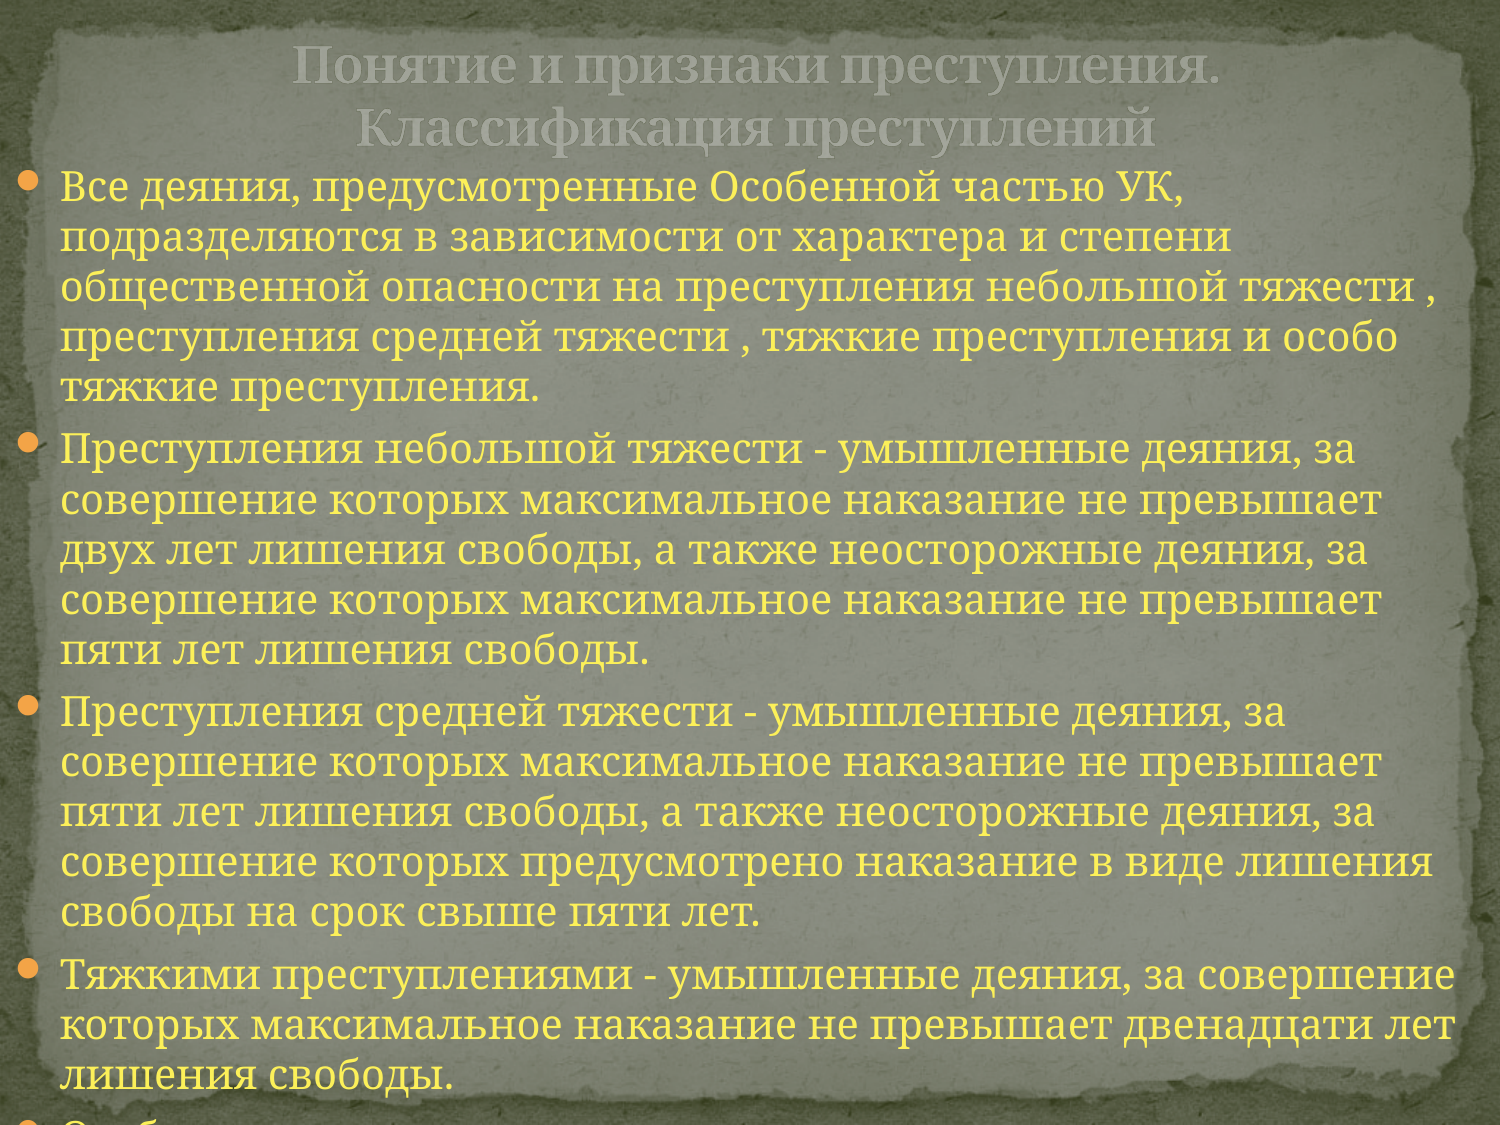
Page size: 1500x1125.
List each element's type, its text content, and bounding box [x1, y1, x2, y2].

list Все деяния, предусмотренные Особенной частью УК, подразделяются в зависимости от характера и степени общественной опасности на преступления небольшой тяжести , преступления средней тяжести , тяжкие преступления и особо тяжкие преступления. Преступления небольшой тяжести - умышленные деяния, за совершение которых максимальное наказание не превышает двух лет лишения свободы, а также неосторожные деяния, за совершение которых максимальное наказание не превышает пяти лет лишения свободы. Преступления средней тяжести - умышленные деяния, за совершение которых максимальное наказание не превышает пяти лет лишения свободы, а также неосторожные деяния, за совершение которых предусмотрено наказание в виде лишения свободы на срок свыше пяти лет. Тяжкими преступлениями - умышленные деяния, за совершение которых максимальное наказание не превышает двенадцати лет лишения свободы. Особо тяжкими преступлениями - умышленные деяния, за совершение которых предусмотрено наказание в виде лишения свободы на срок свыше двенадцати лет или смертной казни. [0, 152, 1500, 1102]
title Понятие и признаки преступления. Классификация преступлений [128, 23, 1383, 152]
